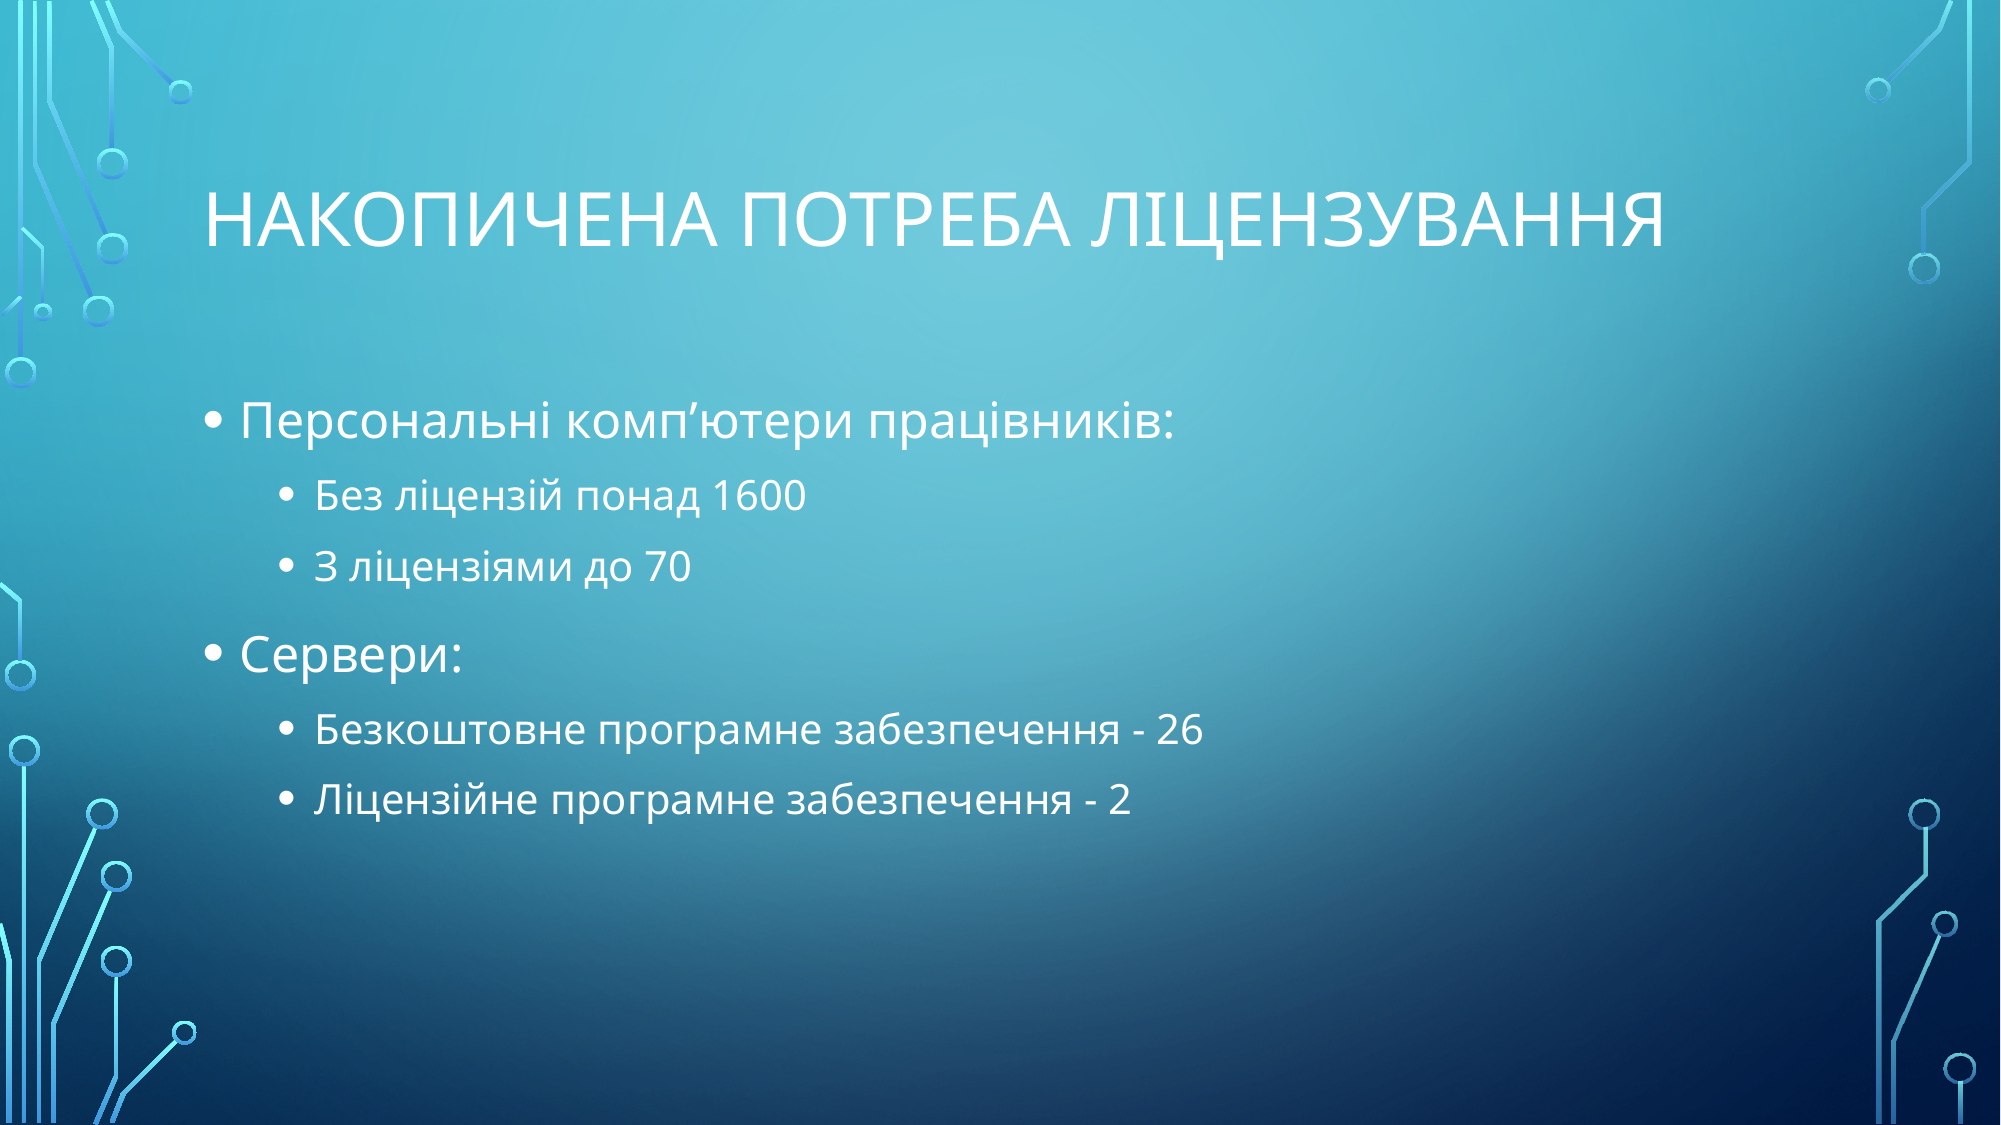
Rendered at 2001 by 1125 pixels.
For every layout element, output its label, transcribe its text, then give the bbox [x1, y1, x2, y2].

list Персональні комп’ютери працівників: Без ліцензій понад 1600 З ліцензіями до 70 Сервери: Безкоштовне програмне забезпечення - 26 Ліцензійне програмне забезпечення - 2 [187, 369, 1813, 950]
title Накопичена потреба ліцензування [187, 101, 1813, 344]
